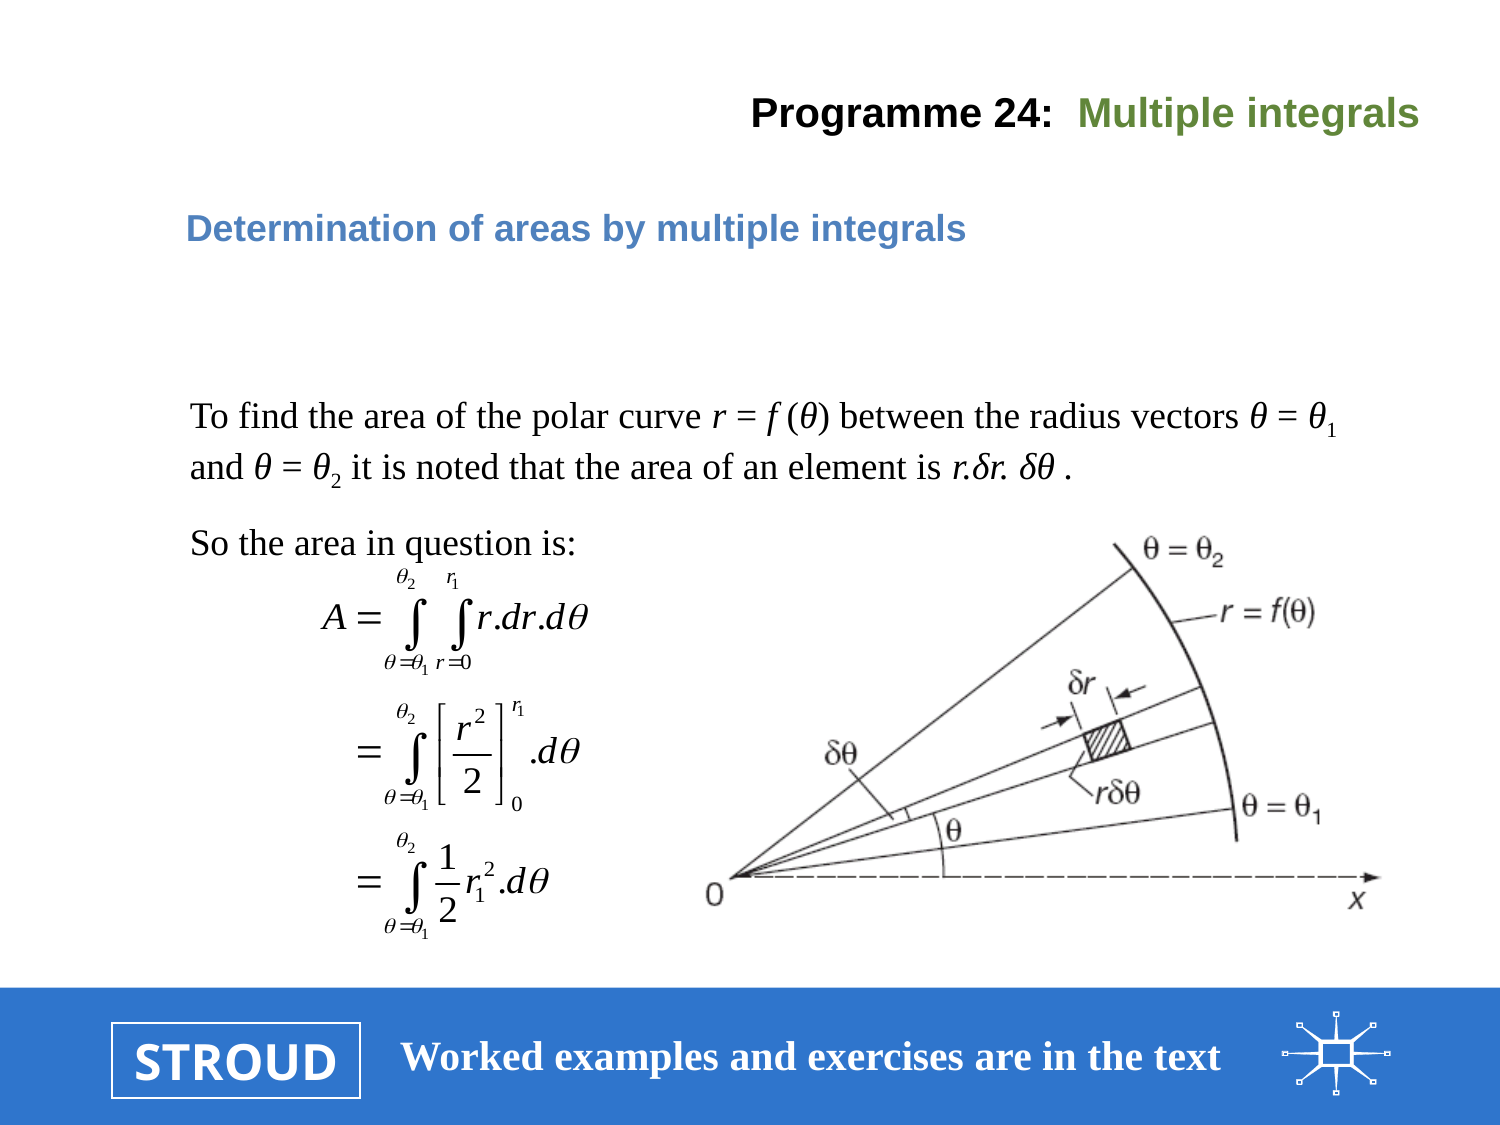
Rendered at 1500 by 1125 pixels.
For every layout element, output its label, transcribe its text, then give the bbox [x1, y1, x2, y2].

text_box To find the area of the polar curve r = f (θ) between the radius vectors θ = θ1 and θ = θ2 it is noted that the area of an element is r.δr. δθ . So the area in question is: [174, 383, 1376, 571]
text_box Determination of areas by multiple integrals [171, 196, 1388, 257]
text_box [315, 561, 595, 946]
picture [686, 522, 1405, 936]
